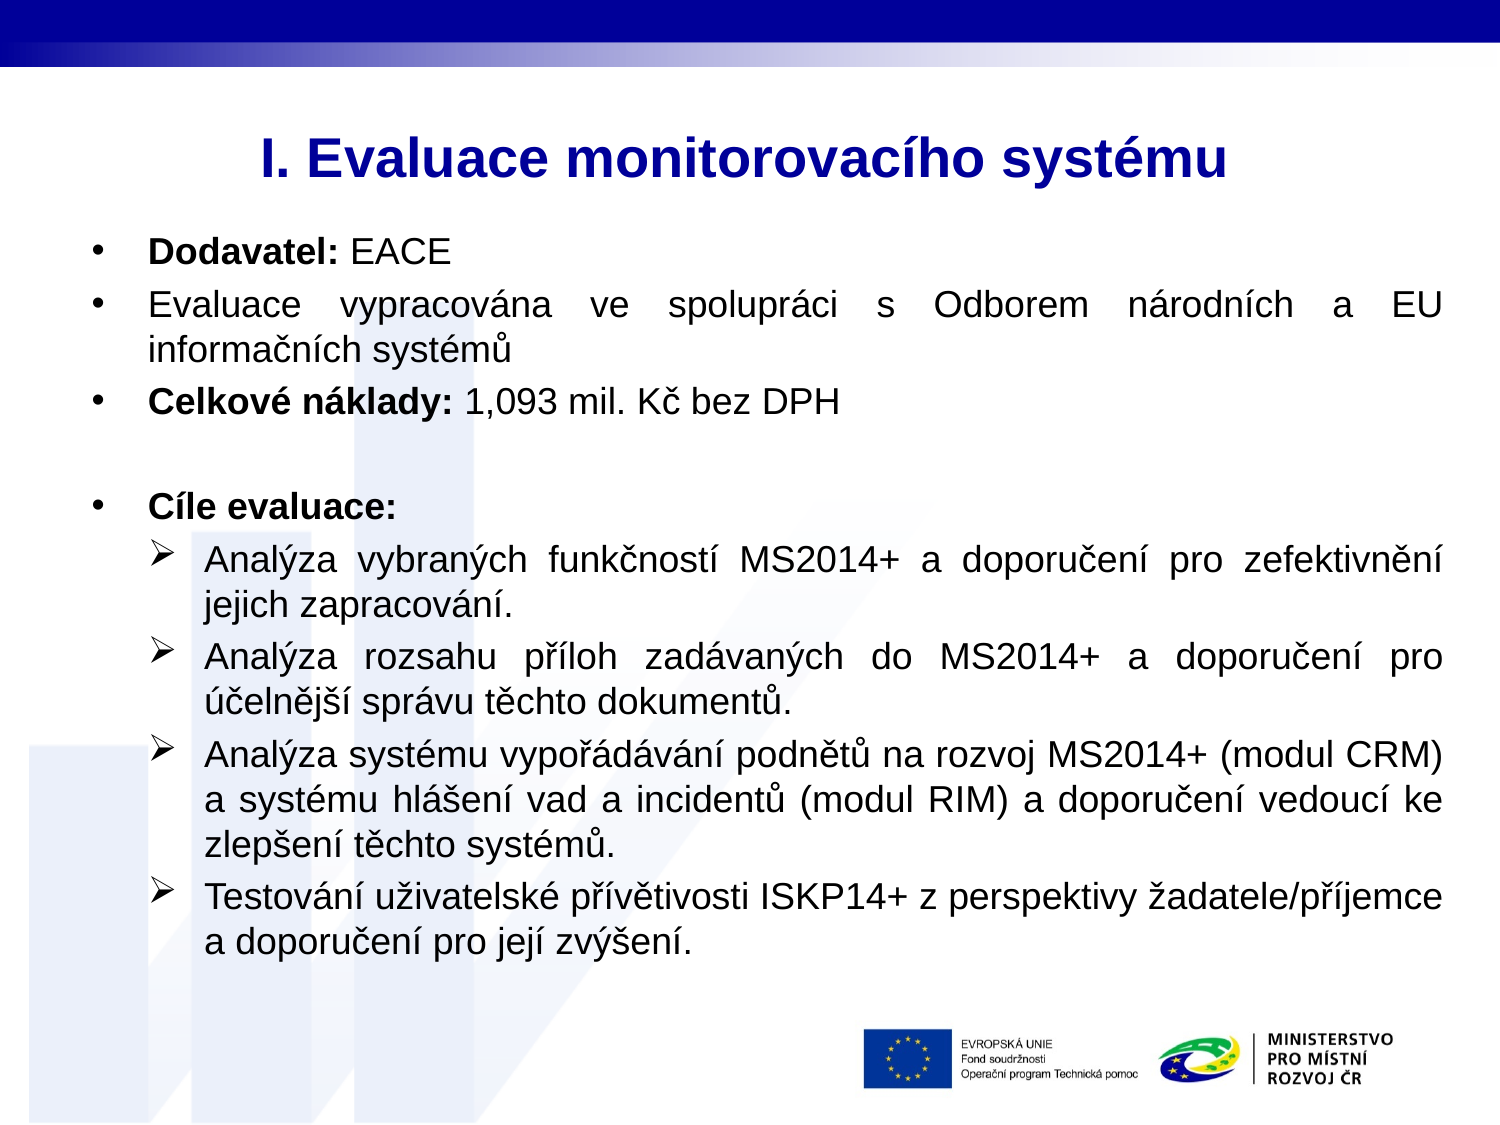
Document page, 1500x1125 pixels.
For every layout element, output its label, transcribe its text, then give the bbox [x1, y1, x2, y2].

picture [29, 302, 1412, 1125]
title I. Evaluace monitorovacího systému [64, 113, 1425, 197]
list Dodavatel: EACE Evaluace vypracována ve spolupráci s Odborem národních a EU informačních systémů Celkové náklady: 1,093 mil. Kč bez DPH Cíle evaluace: Analýza vybraných funkčností MS2014+ a doporučení pro zefektivnění jejich zapracování. Analýza rozsahu příloh zadávaných do MS2014+ a doporučení pro účelnější správu těchto dokumentů. Analýza systému vypořádávání podnětů na rozvoj MS2014+ (modul CRM) a systému hlášení vad a incidentů (modul RIM) a doporučení vedoucí ke zlepšení těchto systémů. Testování uživatelské přívětivosti ISKP14+ z perspektivy žadatele/příjemce a doporučení pro její zvýšení. [76, 219, 1459, 1024]
